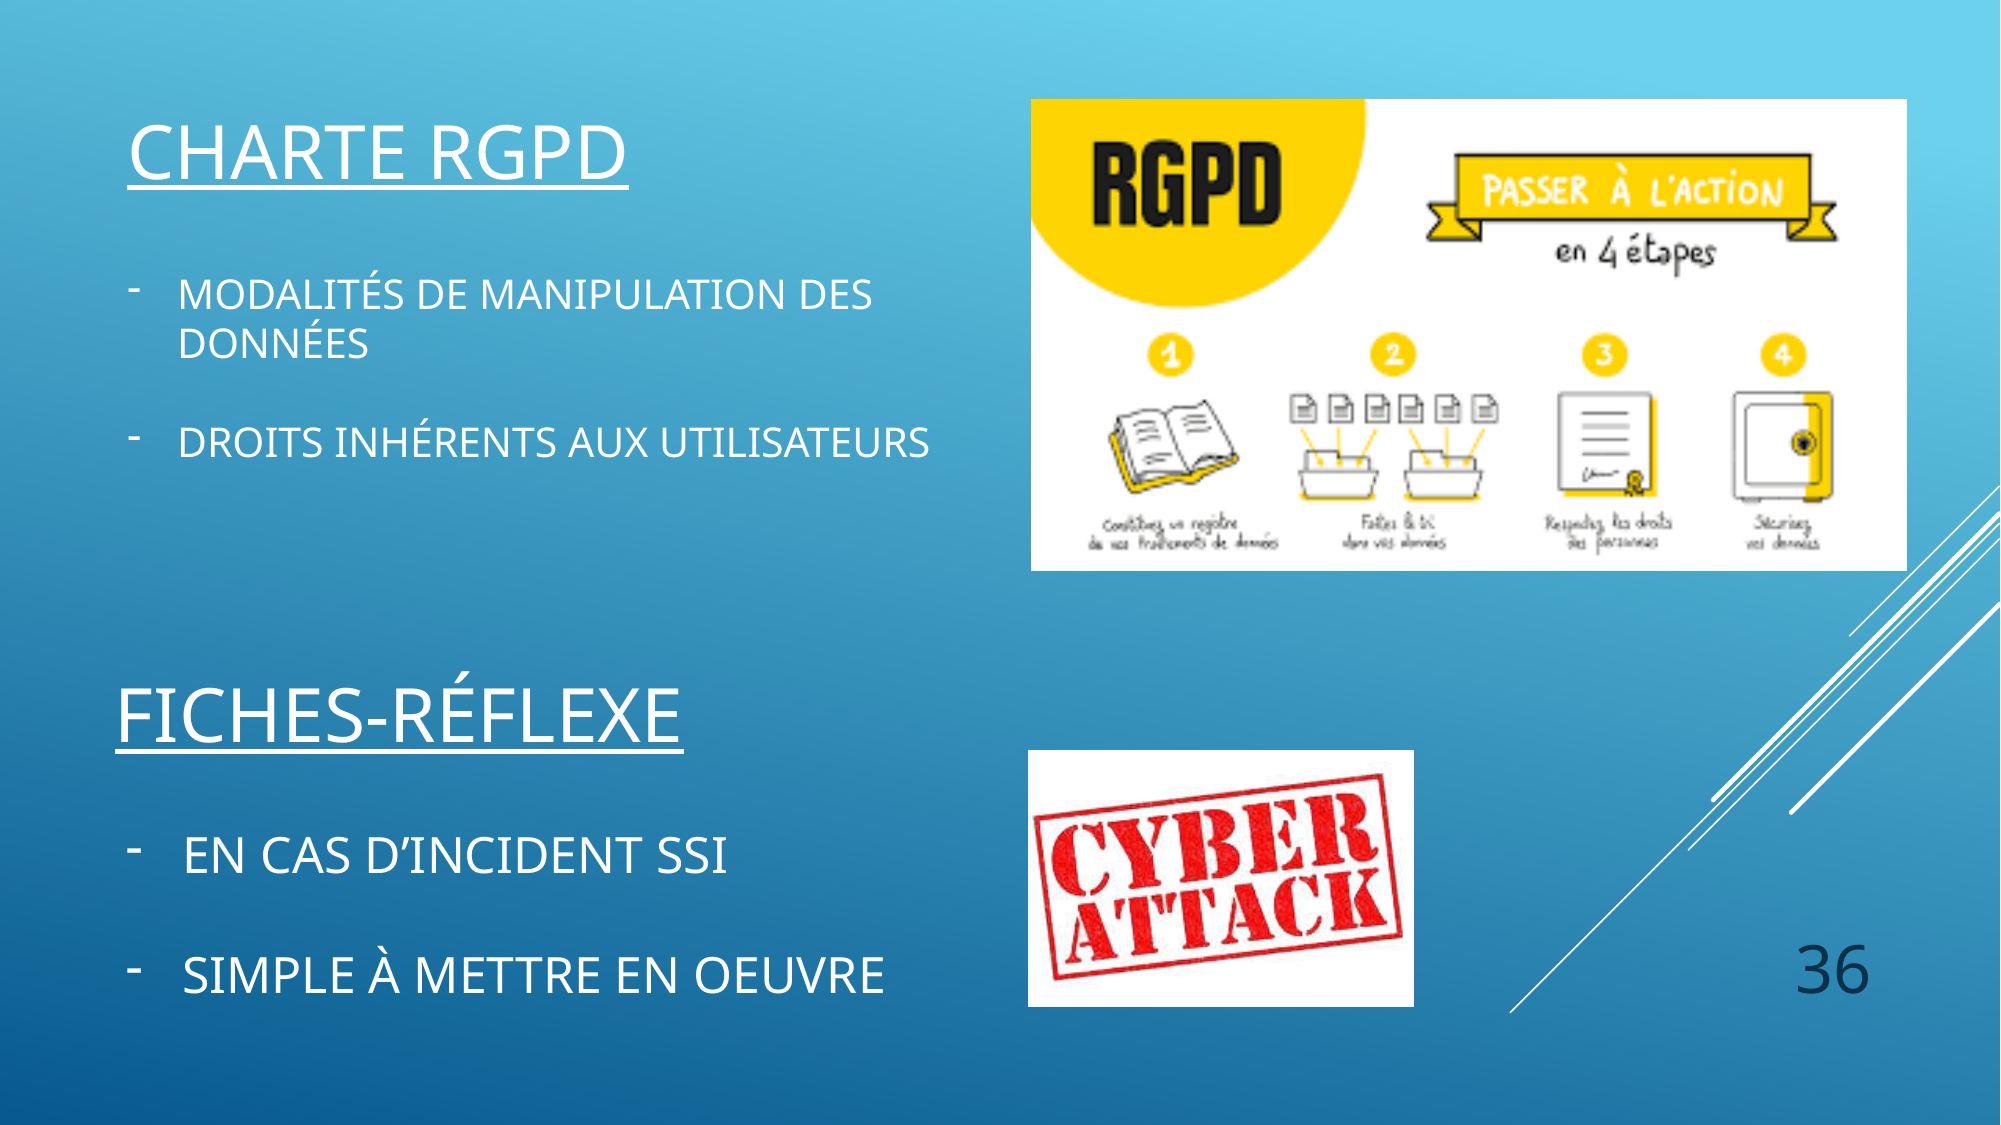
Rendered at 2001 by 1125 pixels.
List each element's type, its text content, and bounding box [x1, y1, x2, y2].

text_box Fiches-réflexe [99, 649, 1522, 777]
text_box En cas d’incident ssi Simple à mettre en oeuvre [110, 805, 1511, 1022]
picture [1031, 99, 1907, 572]
text_box charte rgpd [112, 85, 1534, 214]
picture [1028, 750, 1414, 1007]
text_box Modalités de manipulation des données Droits inhérents aux utilisateurs [112, 259, 1000, 475]
slide_number 36 [1700, 915, 1888, 1025]
